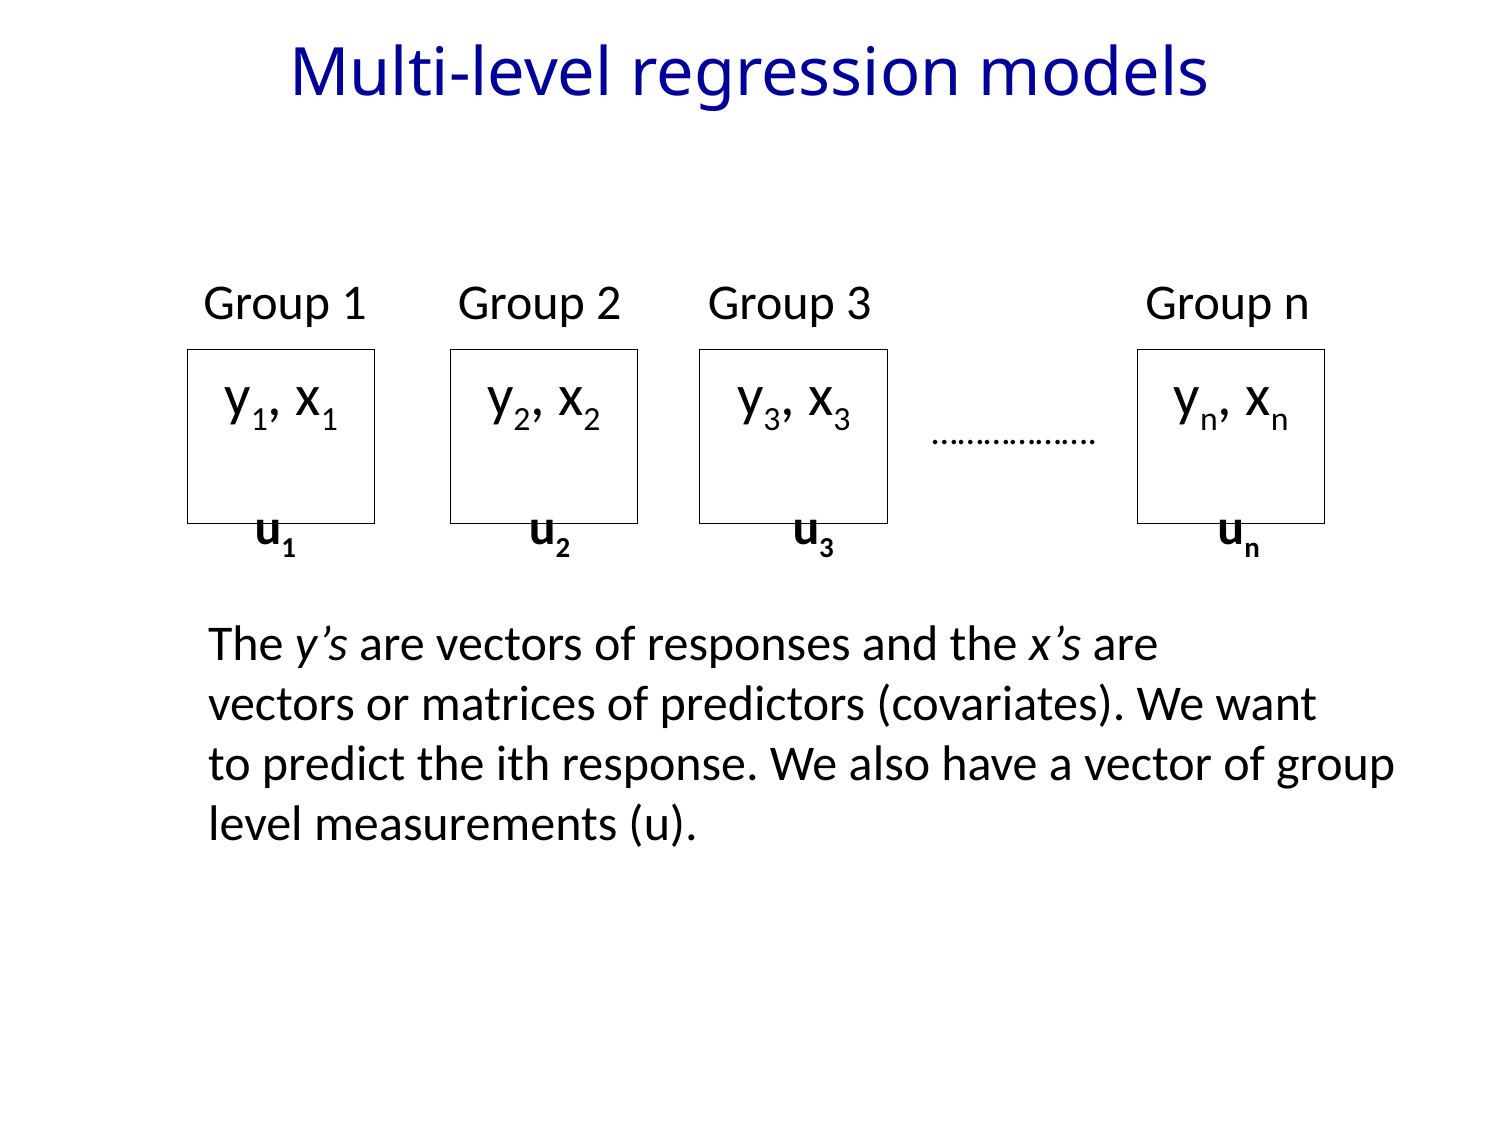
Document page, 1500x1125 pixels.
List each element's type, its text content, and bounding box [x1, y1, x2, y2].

text_box Group 3 [693, 262, 887, 338]
text_box The y’s are vectors of responses and the x’s are vectors or matrices of predictors (covariates). We want to predict the ith response. We also have a vector of group level measurements (u). [193, 603, 1422, 858]
text_box y1, x1 [187, 349, 375, 524]
text_box Group 2 [443, 262, 637, 338]
text_box u1 [239, 487, 312, 571]
text_box yn, xn [1137, 349, 1325, 524]
text_box y2, x2 [450, 349, 638, 524]
text_box y3, x3 [699, 349, 888, 524]
text_box Group n [1130, 262, 1325, 338]
text_box ………………. [916, 399, 1113, 460]
text_box un [1202, 487, 1275, 571]
text_box Group 1 [188, 262, 382, 338]
text_box u2 [514, 487, 586, 571]
text_box u3 [777, 487, 849, 571]
title Multi-level regression models [75, 0, 1425, 163]
